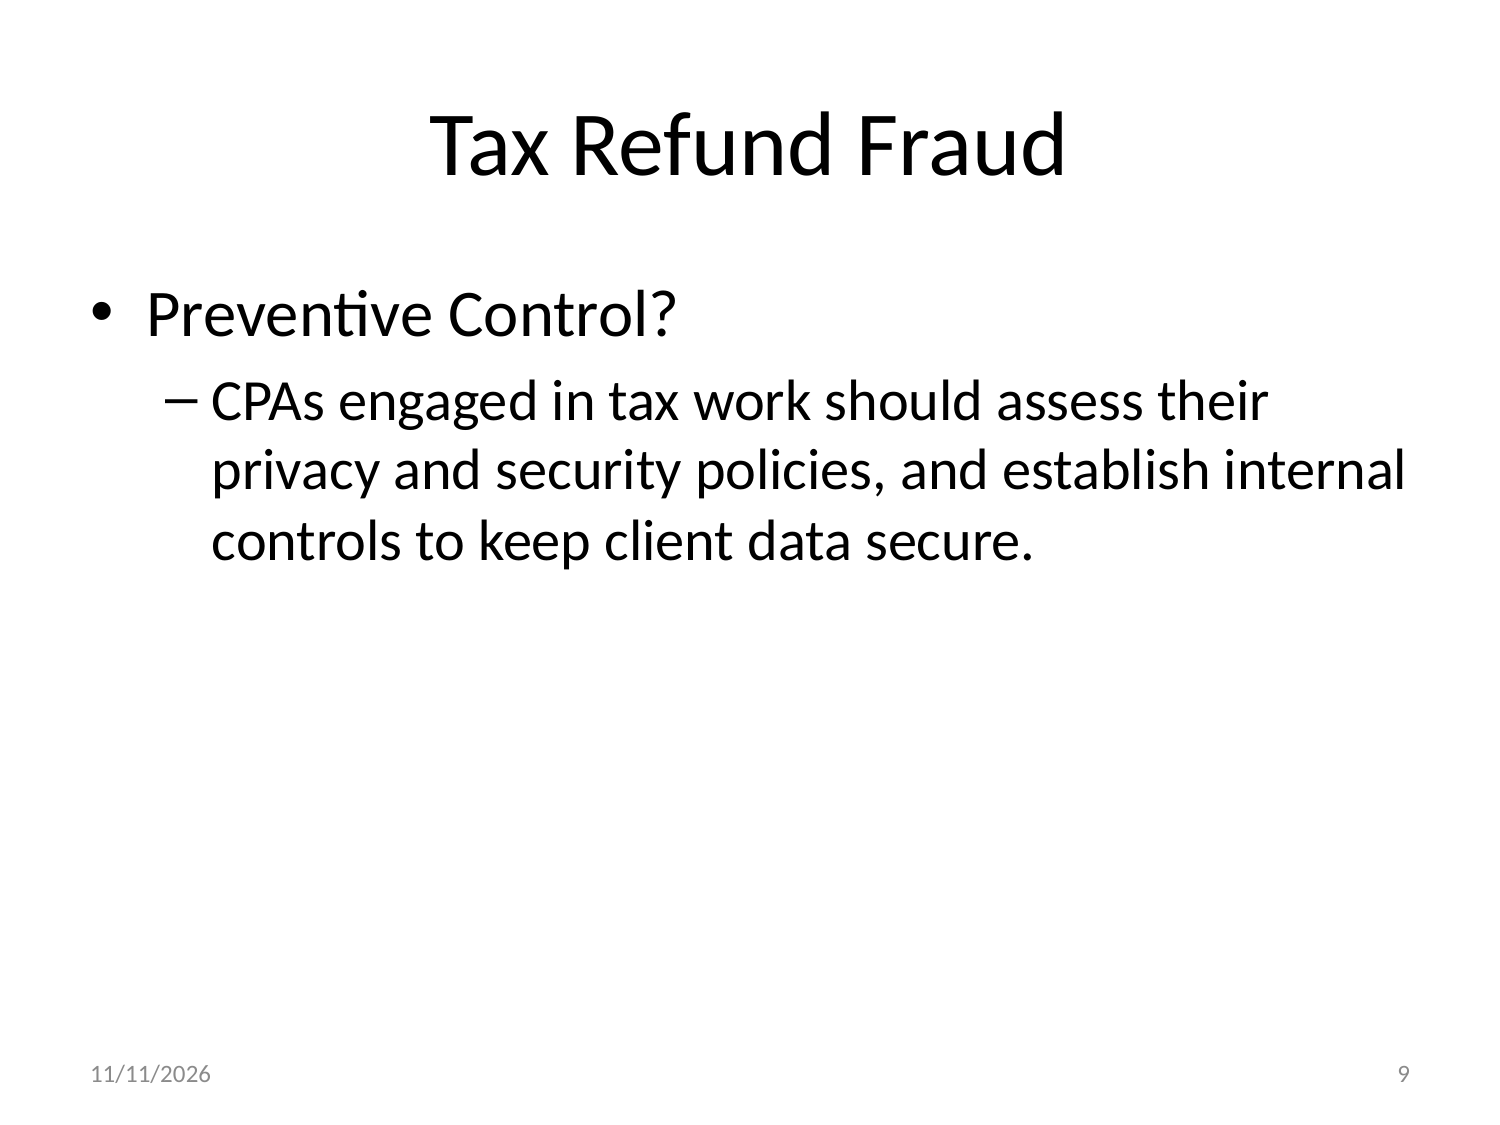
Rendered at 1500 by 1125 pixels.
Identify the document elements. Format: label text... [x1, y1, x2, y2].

list Preventive Control? CPAs engaged in tax work should assess their privacy and security policies, and establish internal controls to keep client data secure. [75, 262, 1425, 1005]
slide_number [75, 1042, 425, 1103]
slide_number 9 [1074, 1042, 1425, 1103]
title Tax Refund Fraud [75, 45, 1425, 233]
